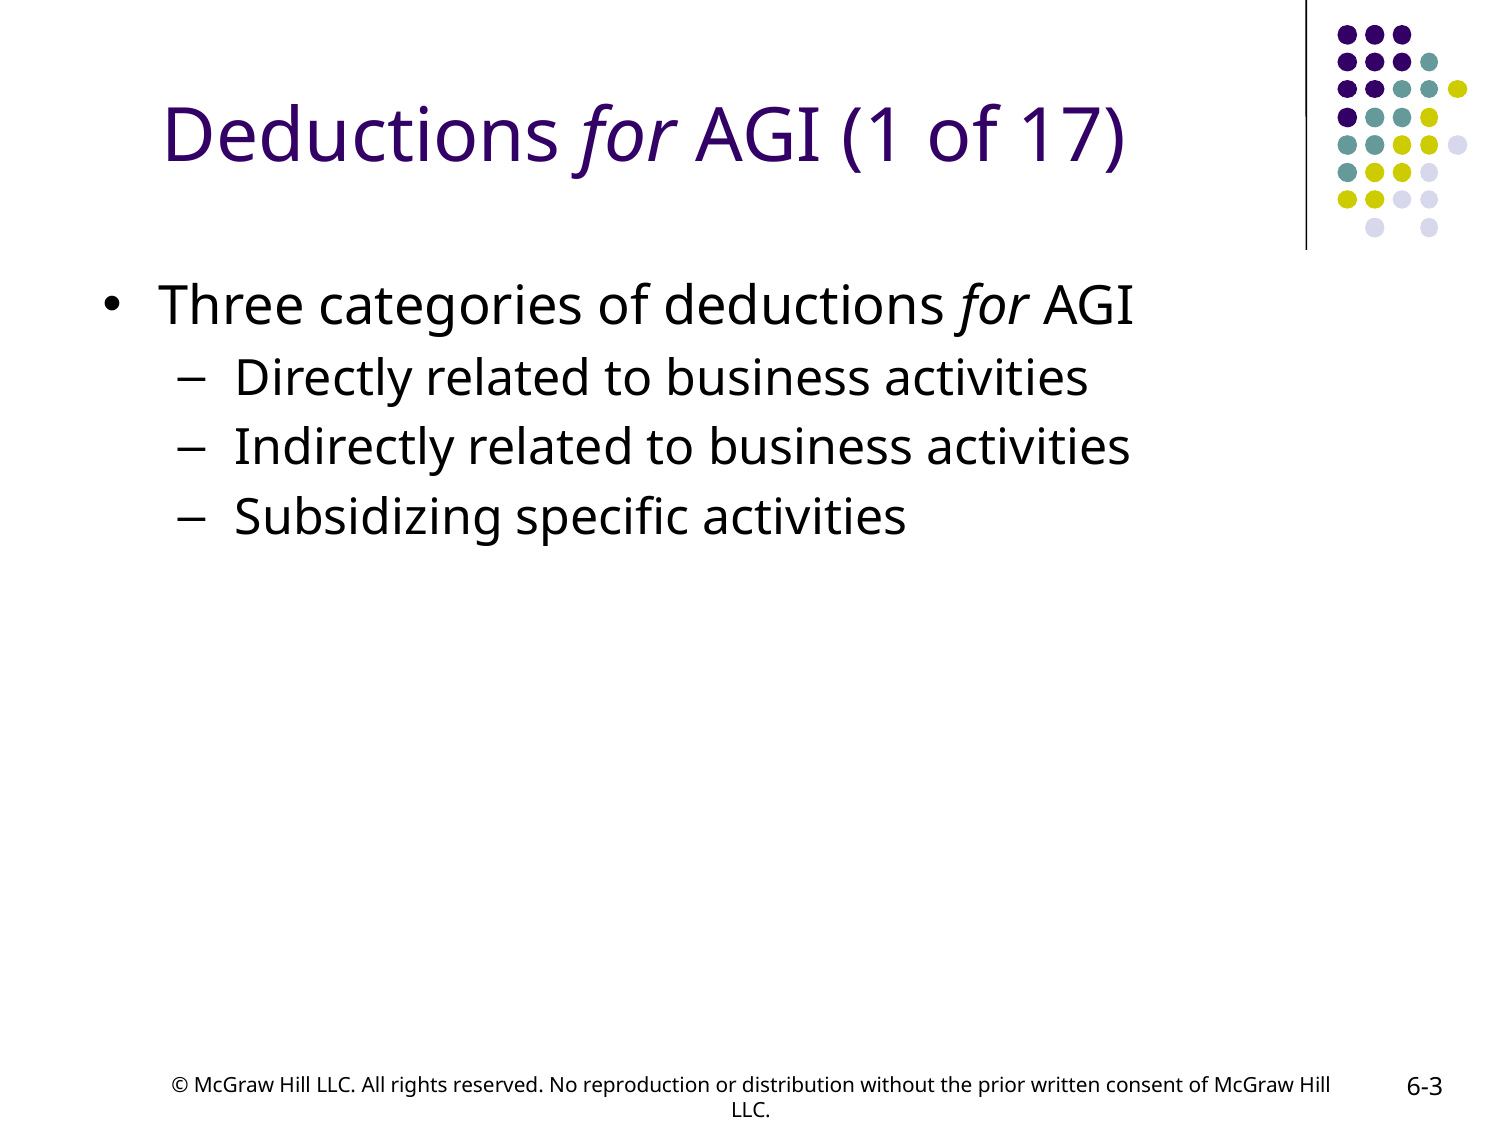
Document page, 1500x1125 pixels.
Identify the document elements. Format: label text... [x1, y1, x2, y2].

title Deductions for AGI (1 of 17) [25, 24, 1263, 238]
list Three categories of deductions for AGI Directly related to business activities Indirectly related to business activities Subsidizing specific activities [87, 262, 1425, 1038]
